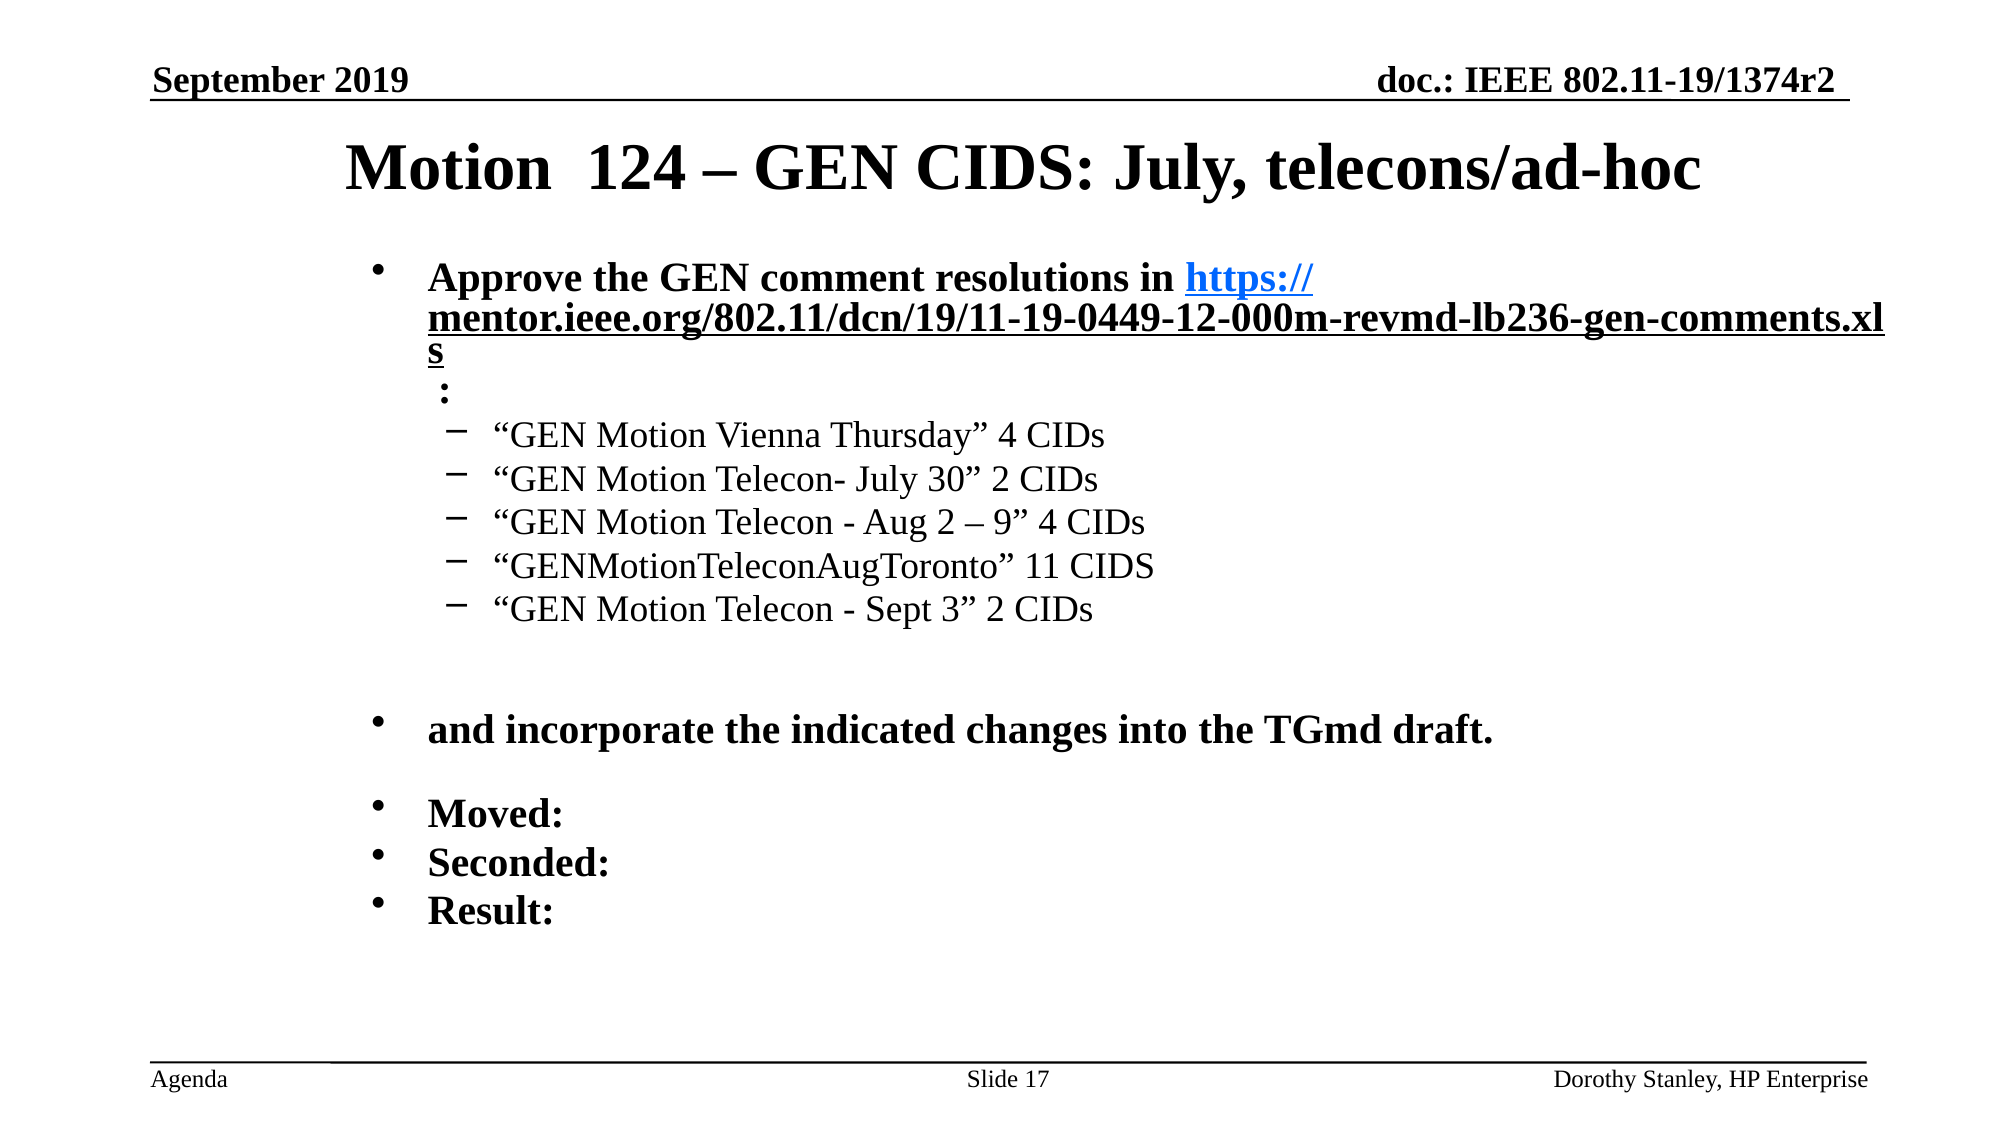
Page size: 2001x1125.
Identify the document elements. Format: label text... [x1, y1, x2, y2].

footer Dorothy Stanley, HP Enterprise [1549, 1062, 1869, 1093]
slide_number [152, 54, 567, 100]
list Approve the GEN comment resolutions in https://mentor.ieee.org/802.11/dcn/19/11-19-0449-12-000m-revmd-lb236-gen-comments.xls : “GEN Motion Vienna Thursday” 4 CIDs “GEN Motion Telecon- July 30” 2 CIDs “GEN Motion Telecon - Aug 2 – 9” 4 CIDs “GENMotionTeleconAugToronto” 11 CIDS “GEN Motion Telecon - Sept 3” 2 CIDs and incorporate the indicated changes into the TGmd draft. Moved: Seconded: Result: [356, 251, 1911, 1002]
title Motion 124 – GEN CIDS: July, telecons/ad-hoc [200, 75, 1850, 250]
slide_number Slide 17 [966, 1062, 1051, 1093]
